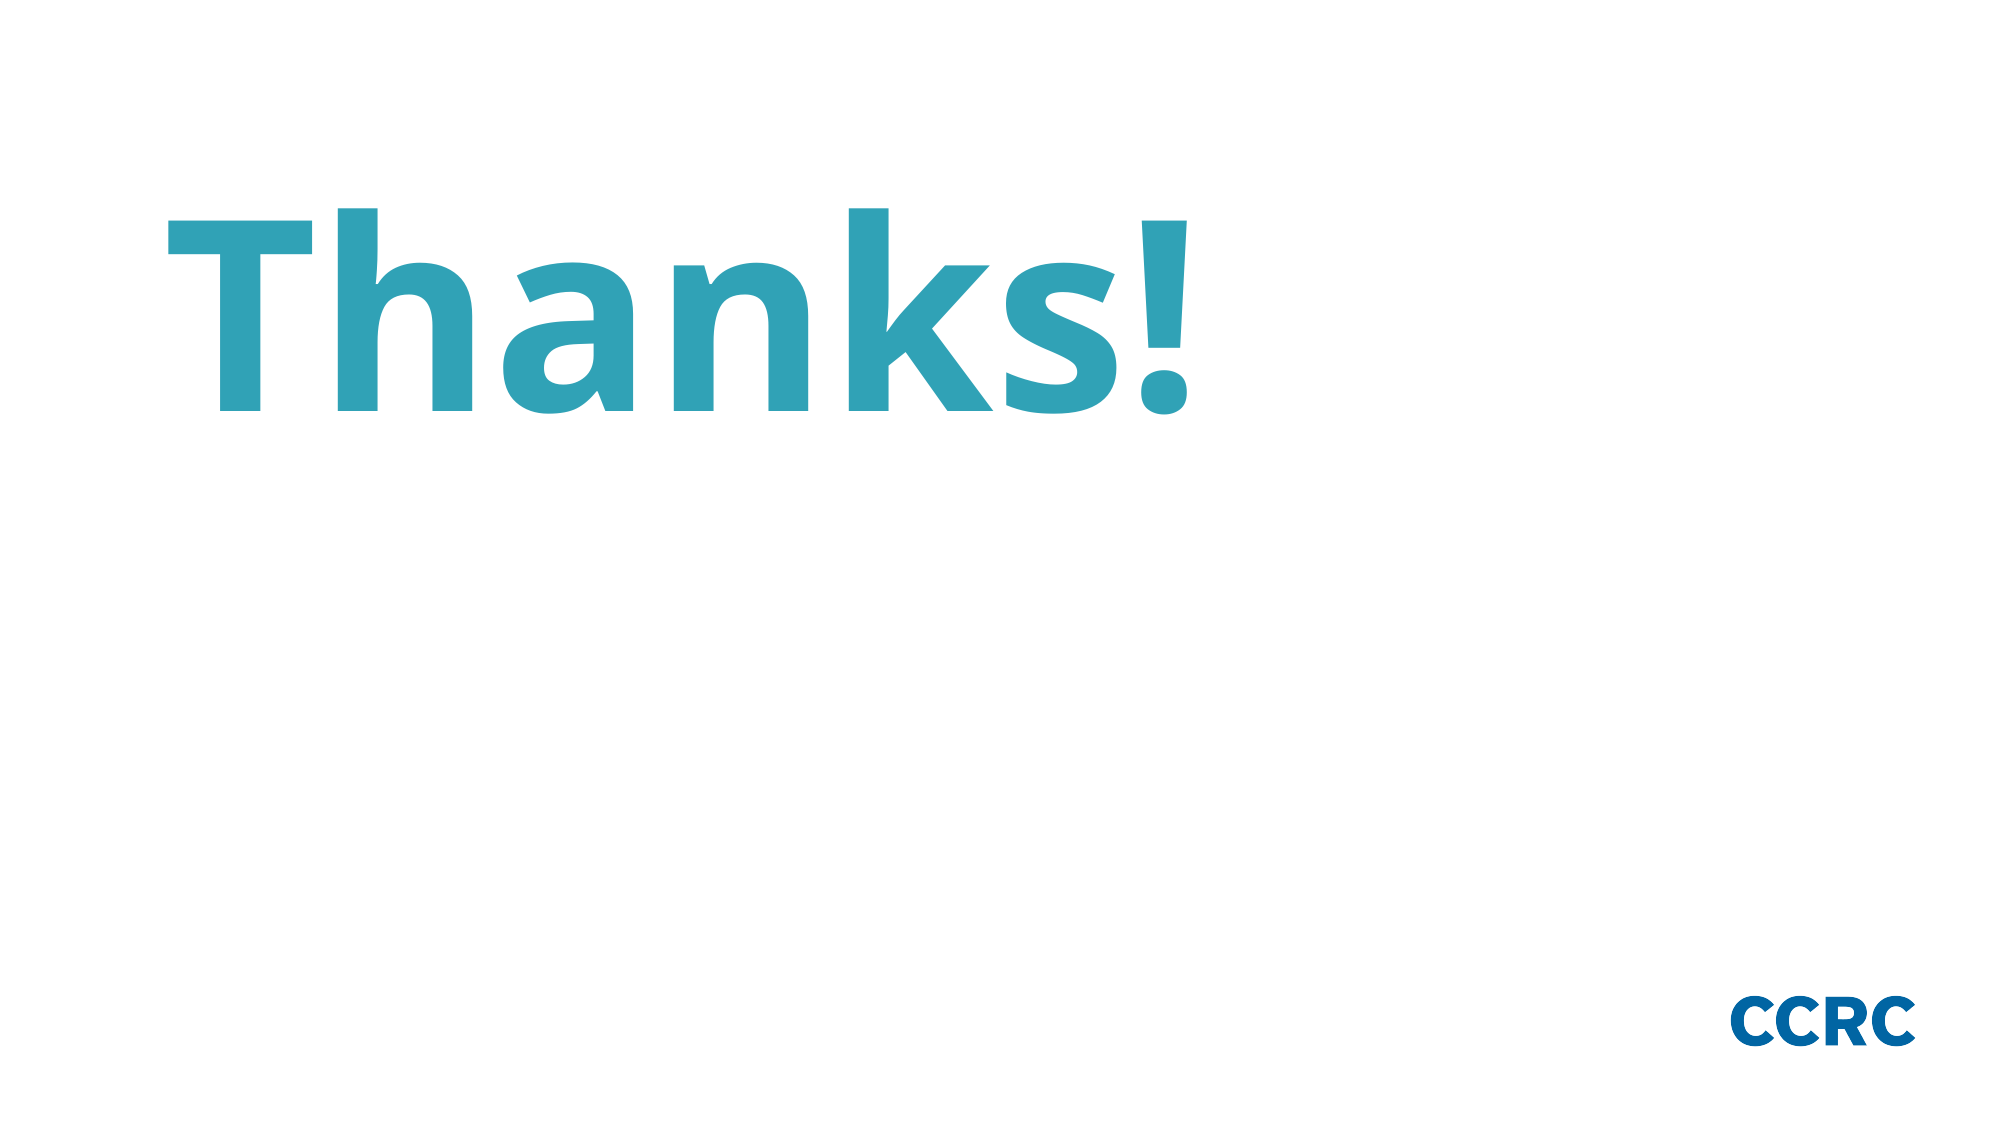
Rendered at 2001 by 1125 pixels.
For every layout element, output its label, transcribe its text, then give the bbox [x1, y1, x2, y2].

title Thanks! [143, 124, 1853, 312]
picture [1727, 987, 1919, 1055]
